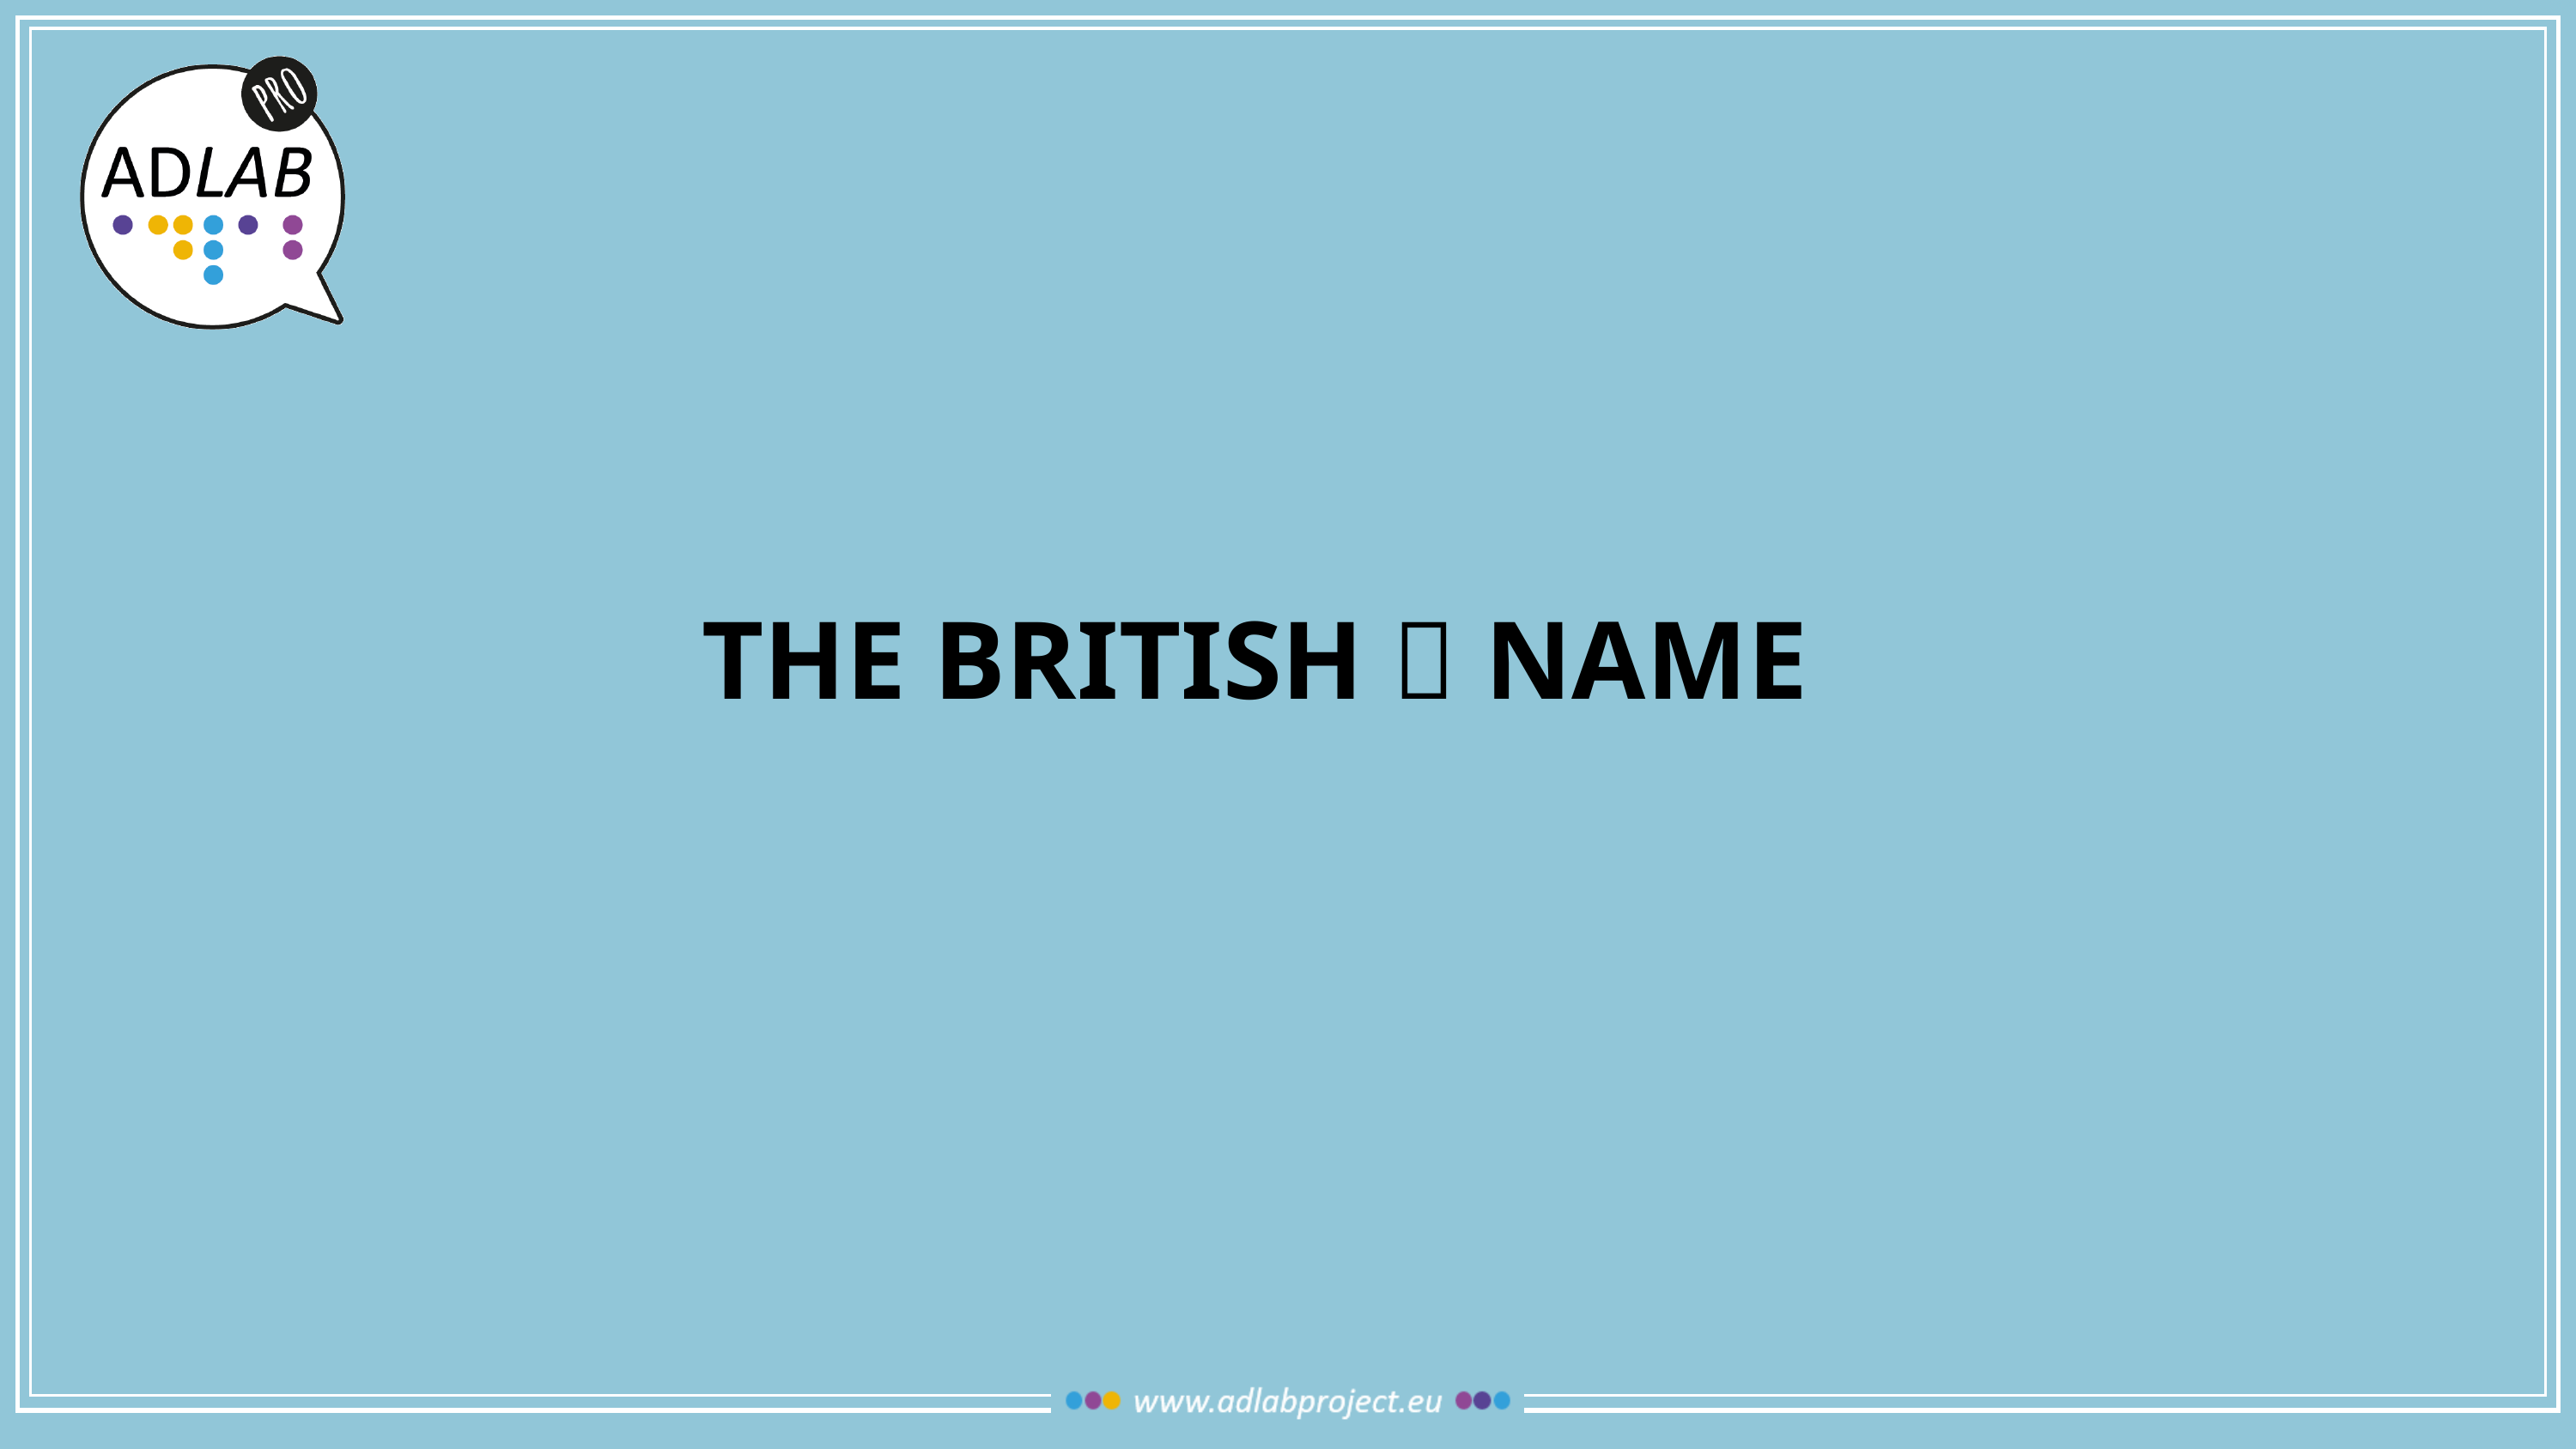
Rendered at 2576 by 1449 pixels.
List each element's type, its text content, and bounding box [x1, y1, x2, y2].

title The British  name [0, 518, 2576, 811]
picture [72, 49, 353, 330]
picture [1051, 1378, 1524, 1429]
